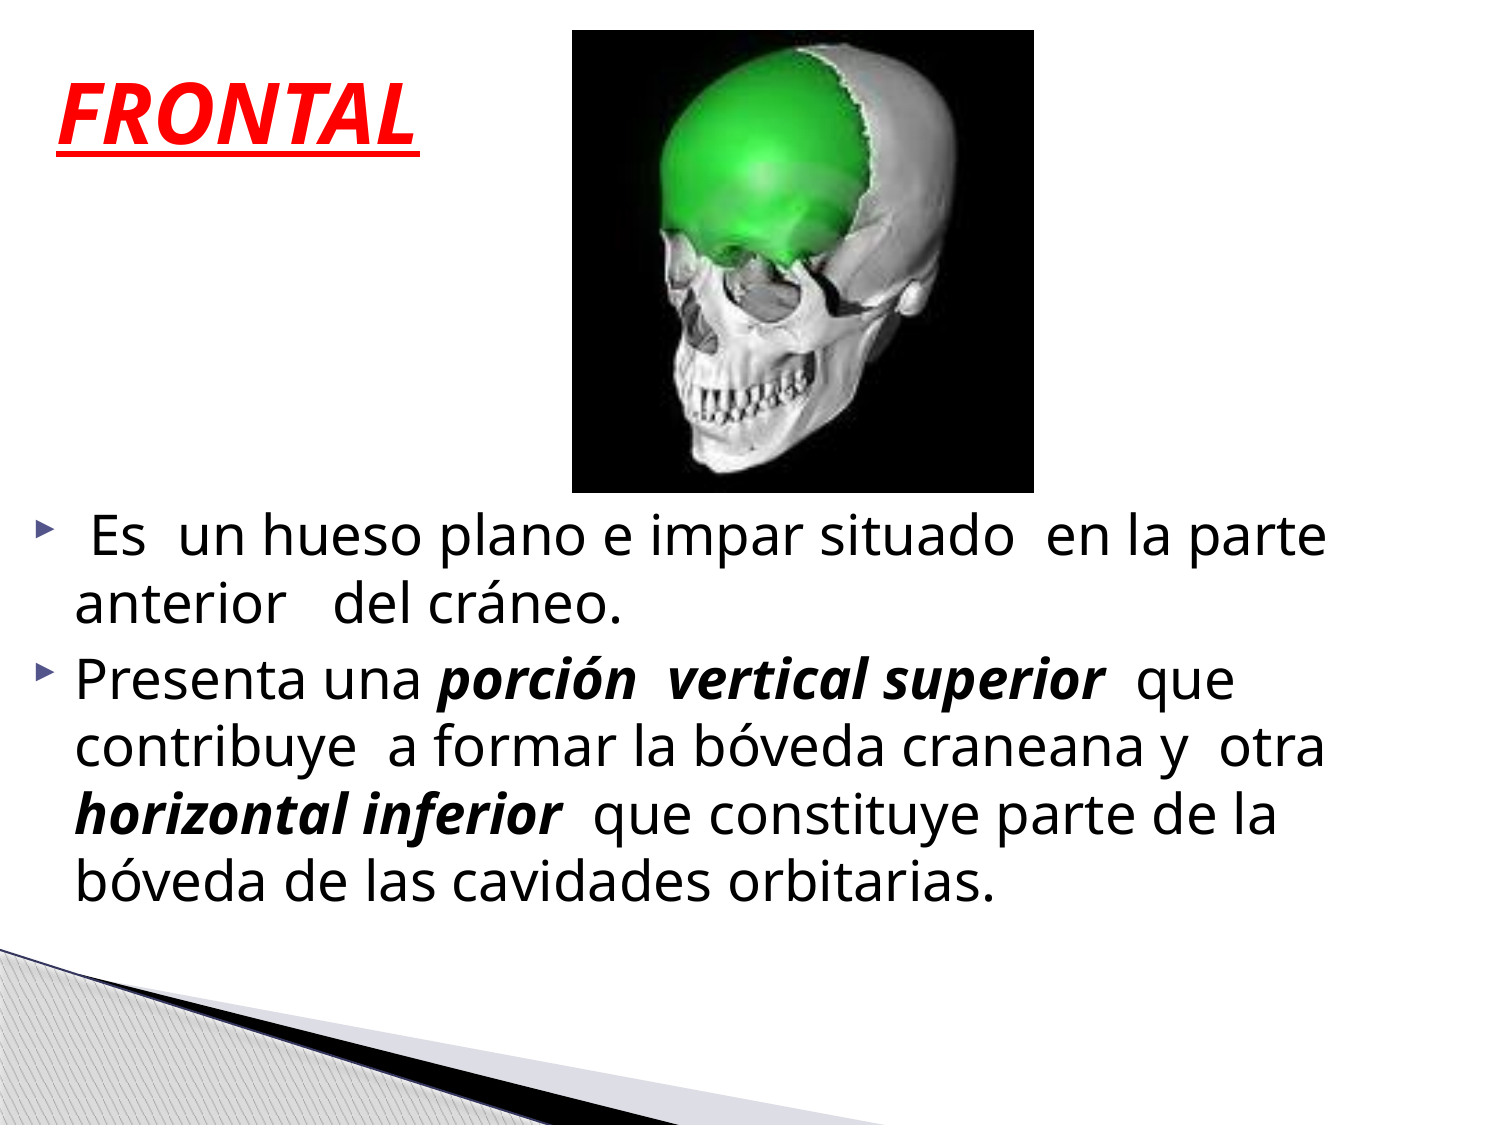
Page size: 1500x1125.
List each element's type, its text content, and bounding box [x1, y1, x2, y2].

list Es un hueso plano e impar situado en la parte anterior del cráneo. Presenta una porción vertical superior que contribuye a formar la bóveda craneana y otra horizontal inferior que constituye parte de la bóveda de las cavidades orbitarias. [0, 492, 1500, 986]
picture [572, 30, 1035, 493]
title FRONTAL [41, 0, 1388, 220]
